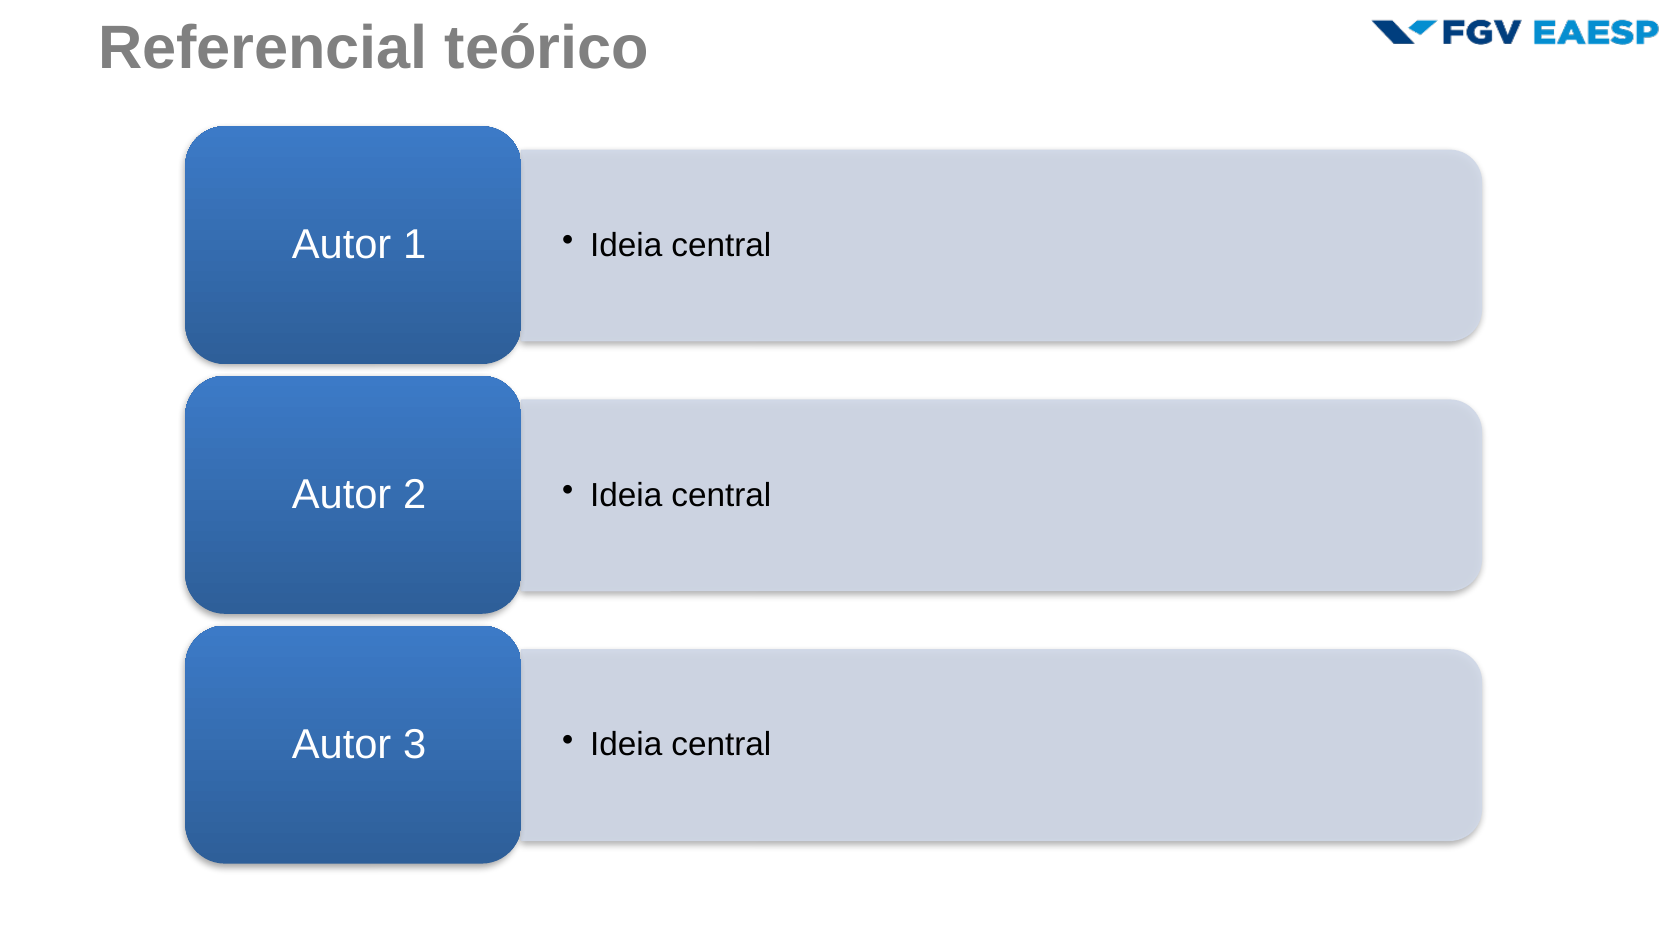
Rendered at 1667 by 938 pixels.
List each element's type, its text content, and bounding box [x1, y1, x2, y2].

picture [1434, 0, 1667, 47]
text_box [83, 125, 1584, 865]
title Referencial teórico [83, 0, 1434, 89]
